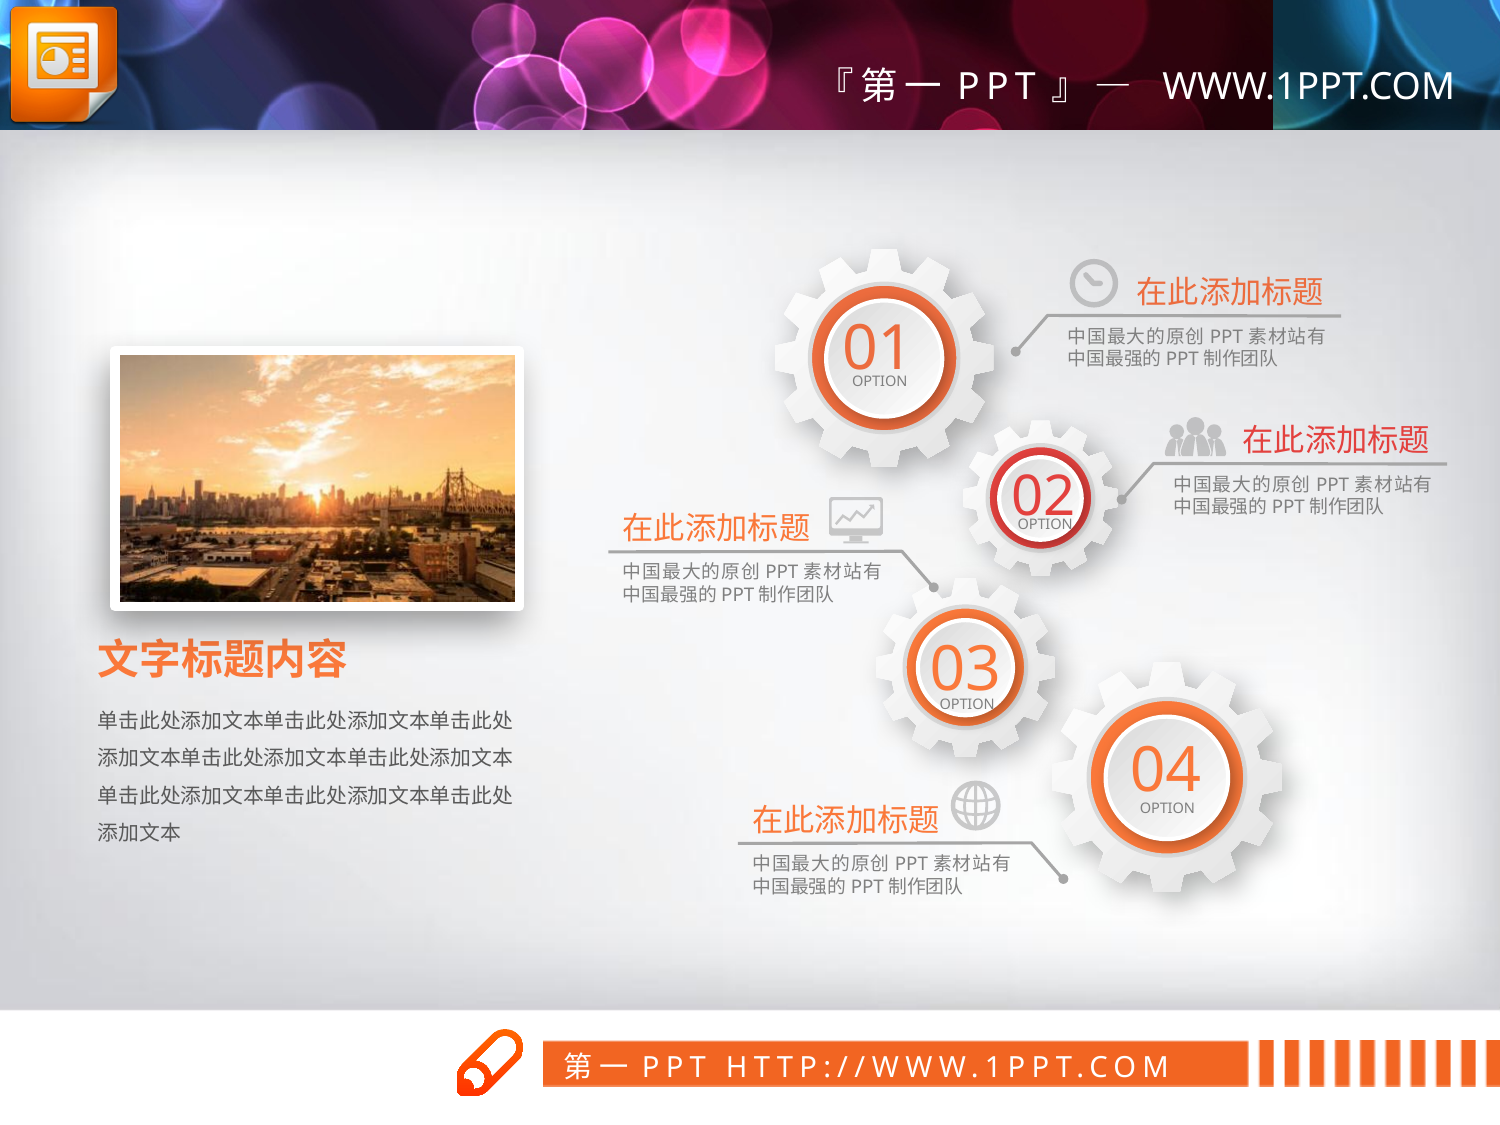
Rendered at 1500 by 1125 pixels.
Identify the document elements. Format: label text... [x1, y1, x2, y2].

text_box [1010, 258, 1342, 378]
picture [543, 1040, 1500, 1087]
text_box 文字标题内容 [88, 628, 573, 688]
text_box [876, 577, 1055, 757]
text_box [775, 248, 994, 467]
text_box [962, 420, 1119, 576]
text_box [737, 780, 1069, 906]
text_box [1116, 412, 1448, 526]
picture [0, 0, 1500, 1012]
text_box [1051, 662, 1282, 893]
text_box 单击此处添加文本单击此处添加文本单击此处添加文本单击此处添加文本单击此处添加文本单击此处添加文本单击此处添加文本单击此处添加文本 [88, 690, 530, 850]
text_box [608, 496, 940, 614]
